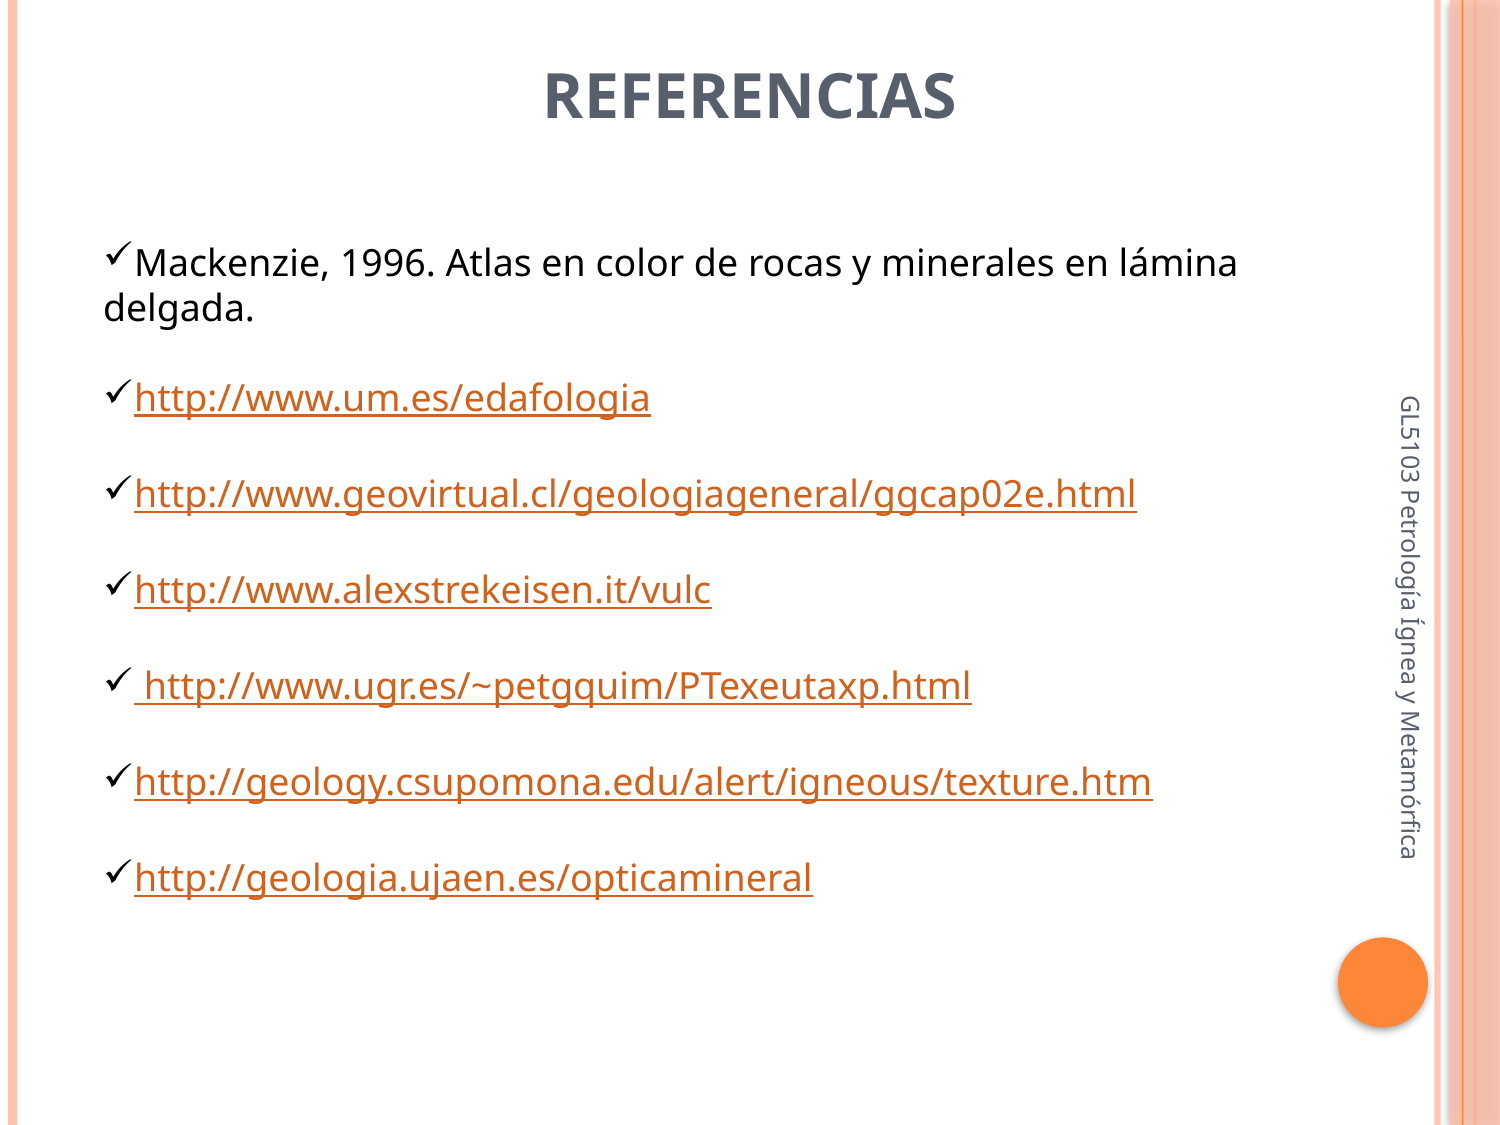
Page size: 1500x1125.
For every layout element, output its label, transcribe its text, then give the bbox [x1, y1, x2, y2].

footer GL5103 Petrología Ígnea y Metamórfica [1379, 380, 1440, 906]
text_box Mackenzie, 1996. Atlas en color de rocas y minerales en lámina delgada. http://www.um.es/edafologia http://www.geovirtual.cl/geologiageneral/ggcap02e.html http://www.alexstrekeisen.it/vulc http://www.ugr.es/~petgquim/PTexeutaxp.html http://geology.csupomona.edu/alert/igneous/texture.htm http://geologia.ujaen.es/opticamineral [88, 231, 1353, 1125]
title REFERENCIAS [0, 0, 1500, 188]
